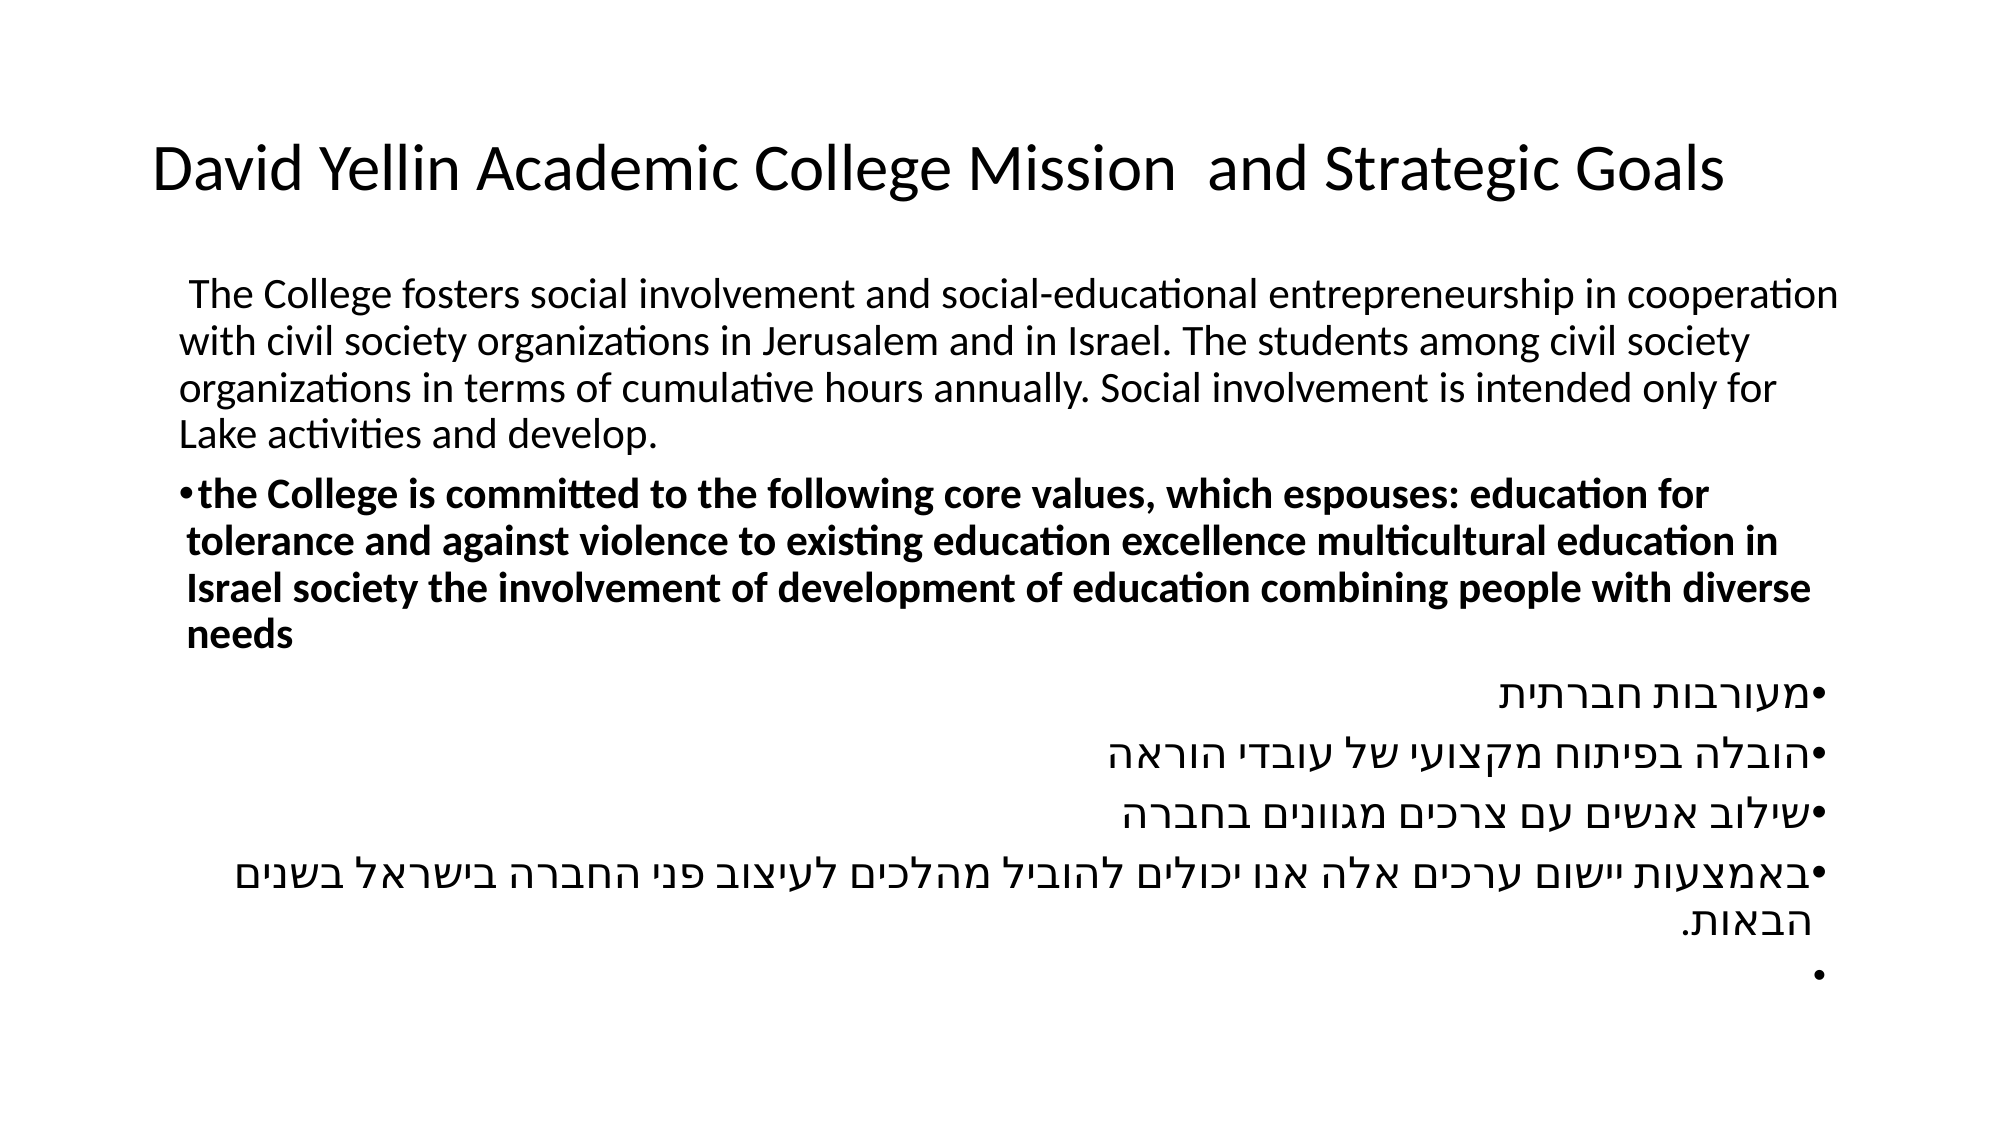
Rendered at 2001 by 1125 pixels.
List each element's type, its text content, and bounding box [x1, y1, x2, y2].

title David Yellin Academic College Mission and Strategic Goals [137, 59, 1863, 256]
list The College fosters social involvement and social-educational entrepreneurship in cooperation with civil society organizations in Jerusalem and in Israel. The students among civil society organizations in terms of cumulative hours annually. Social involvement is intended only for Lake activities and develop. the College is committed to the following core values, which espouses: education for tolerance and against violence to existing education excellence multicultural education in Israel society the involvement of development of education combining people with diverse needs מעורבות חברתית הובלה בפיתוח מקצועי של עובדי הוראה שילוב אנשים עם צרכים מגוונים בחברה באמצעות יישום ערכים אלה אנו יכולים להוביל מהלכים לעיצוב פני החברה בישראל בשנים הבאות. [137, 256, 1863, 1014]
